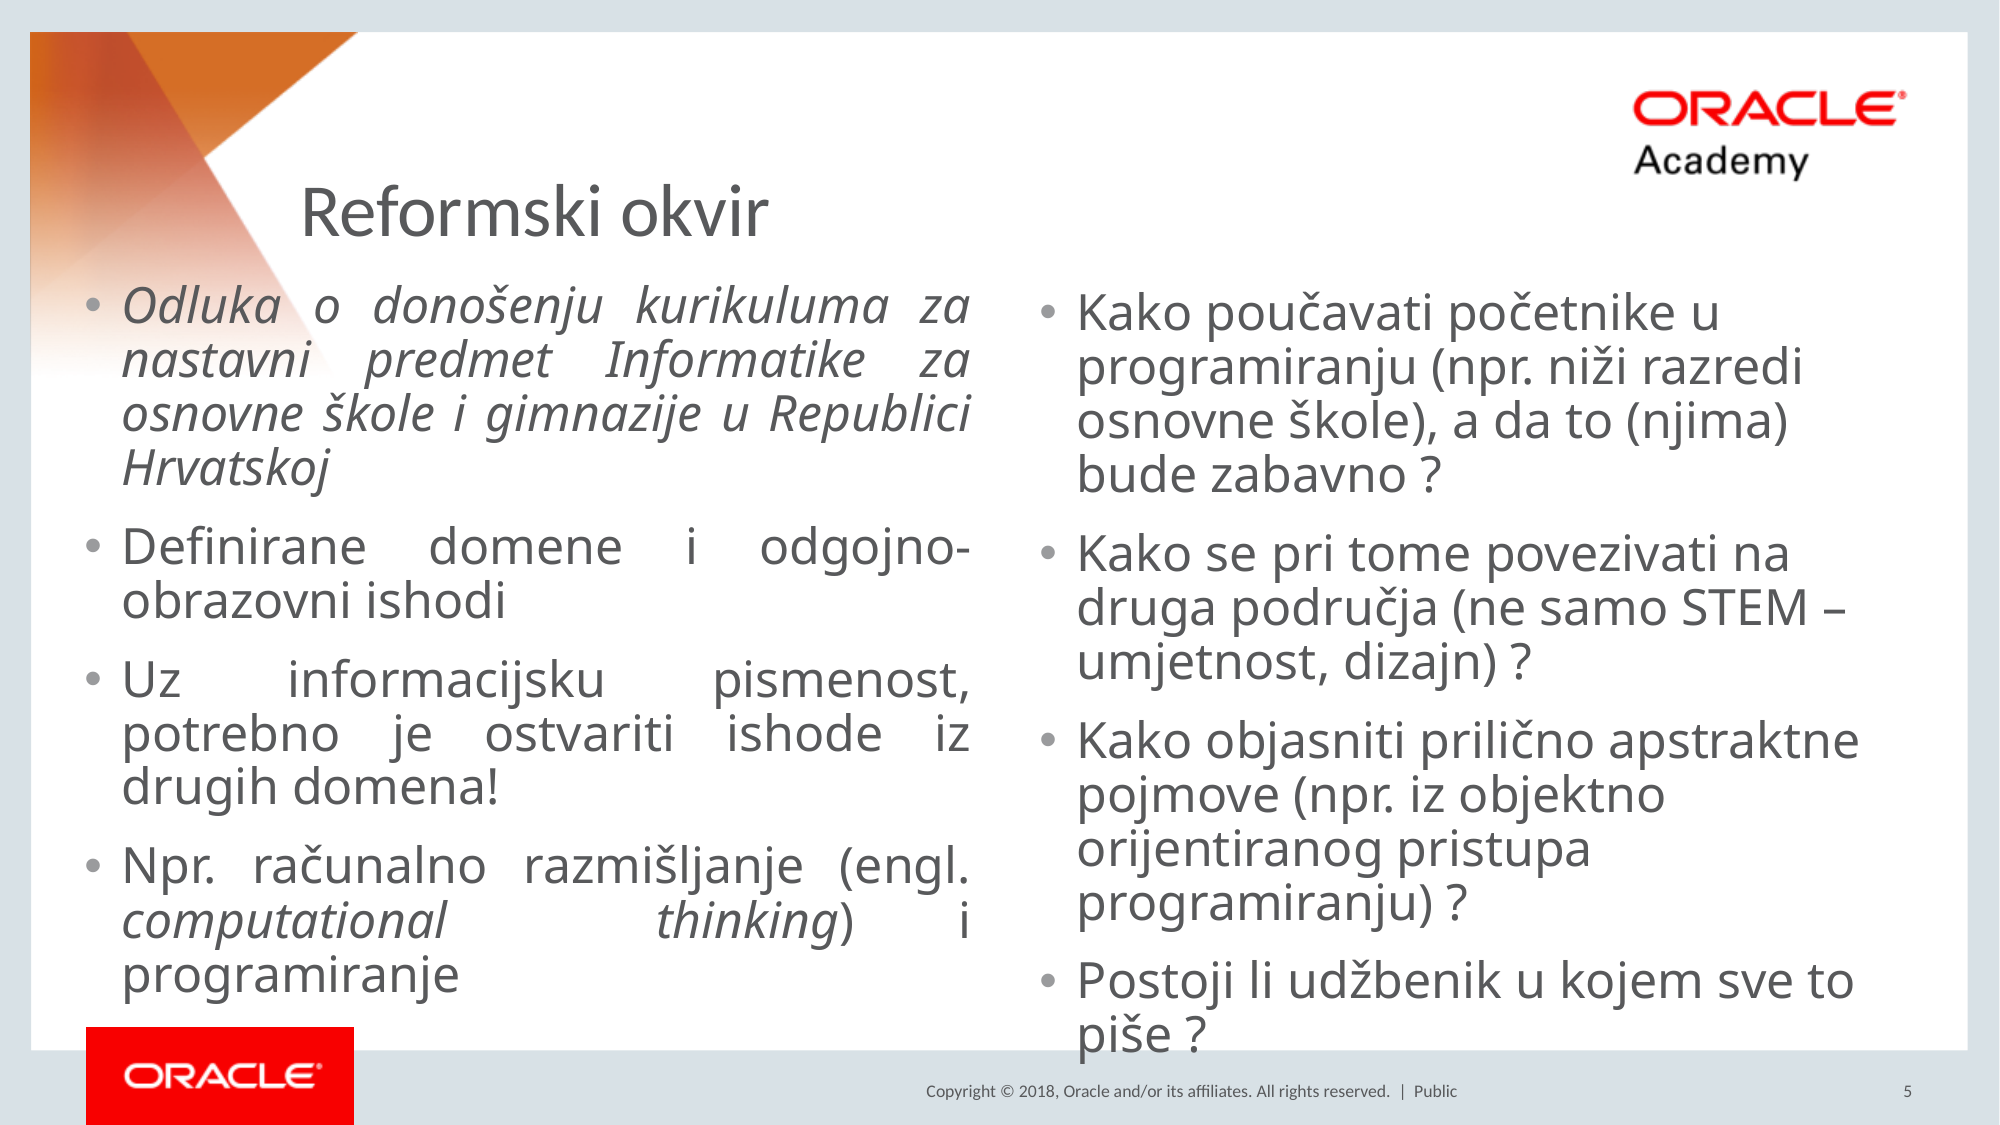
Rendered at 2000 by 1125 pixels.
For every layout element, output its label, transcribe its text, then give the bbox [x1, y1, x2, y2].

title Reformski okvir [300, 104, 1382, 251]
footer Public [1414, 1075, 1857, 1106]
picture [1600, 57, 1931, 208]
picture [86, 1027, 354, 1125]
text_box Kako poučavati početnike u programiranju (npr. niži razredi osnovne škole), a da to (njima) bude zabavno ? Kako se pri tome povezivati na druga područja (ne samo STEM – umjetnost, dizajn) ? Kako objasniti prilično apstraktne pojmove (npr. iz objektno orijentiranog pristupa programiranju) ? Postoji li udžbenik u kojem sve to piše ? [1024, 279, 1913, 1007]
list Odluka o donošenju kurikuluma za nastavni predmet Informatike za osnovne škole i gimnazije u Republici Hrvatskoj Definirane domene i odgojno-obrazovni ishodi Uz informacijsku pismenost, potrebno je ostvariti ishode iz drugih domena! Npr. računalno razmišljanje (engl. computational thinking) i programiranje [84, 280, 972, 983]
picture [30, 32, 358, 378]
slide_number 5 [1857, 1075, 1913, 1106]
